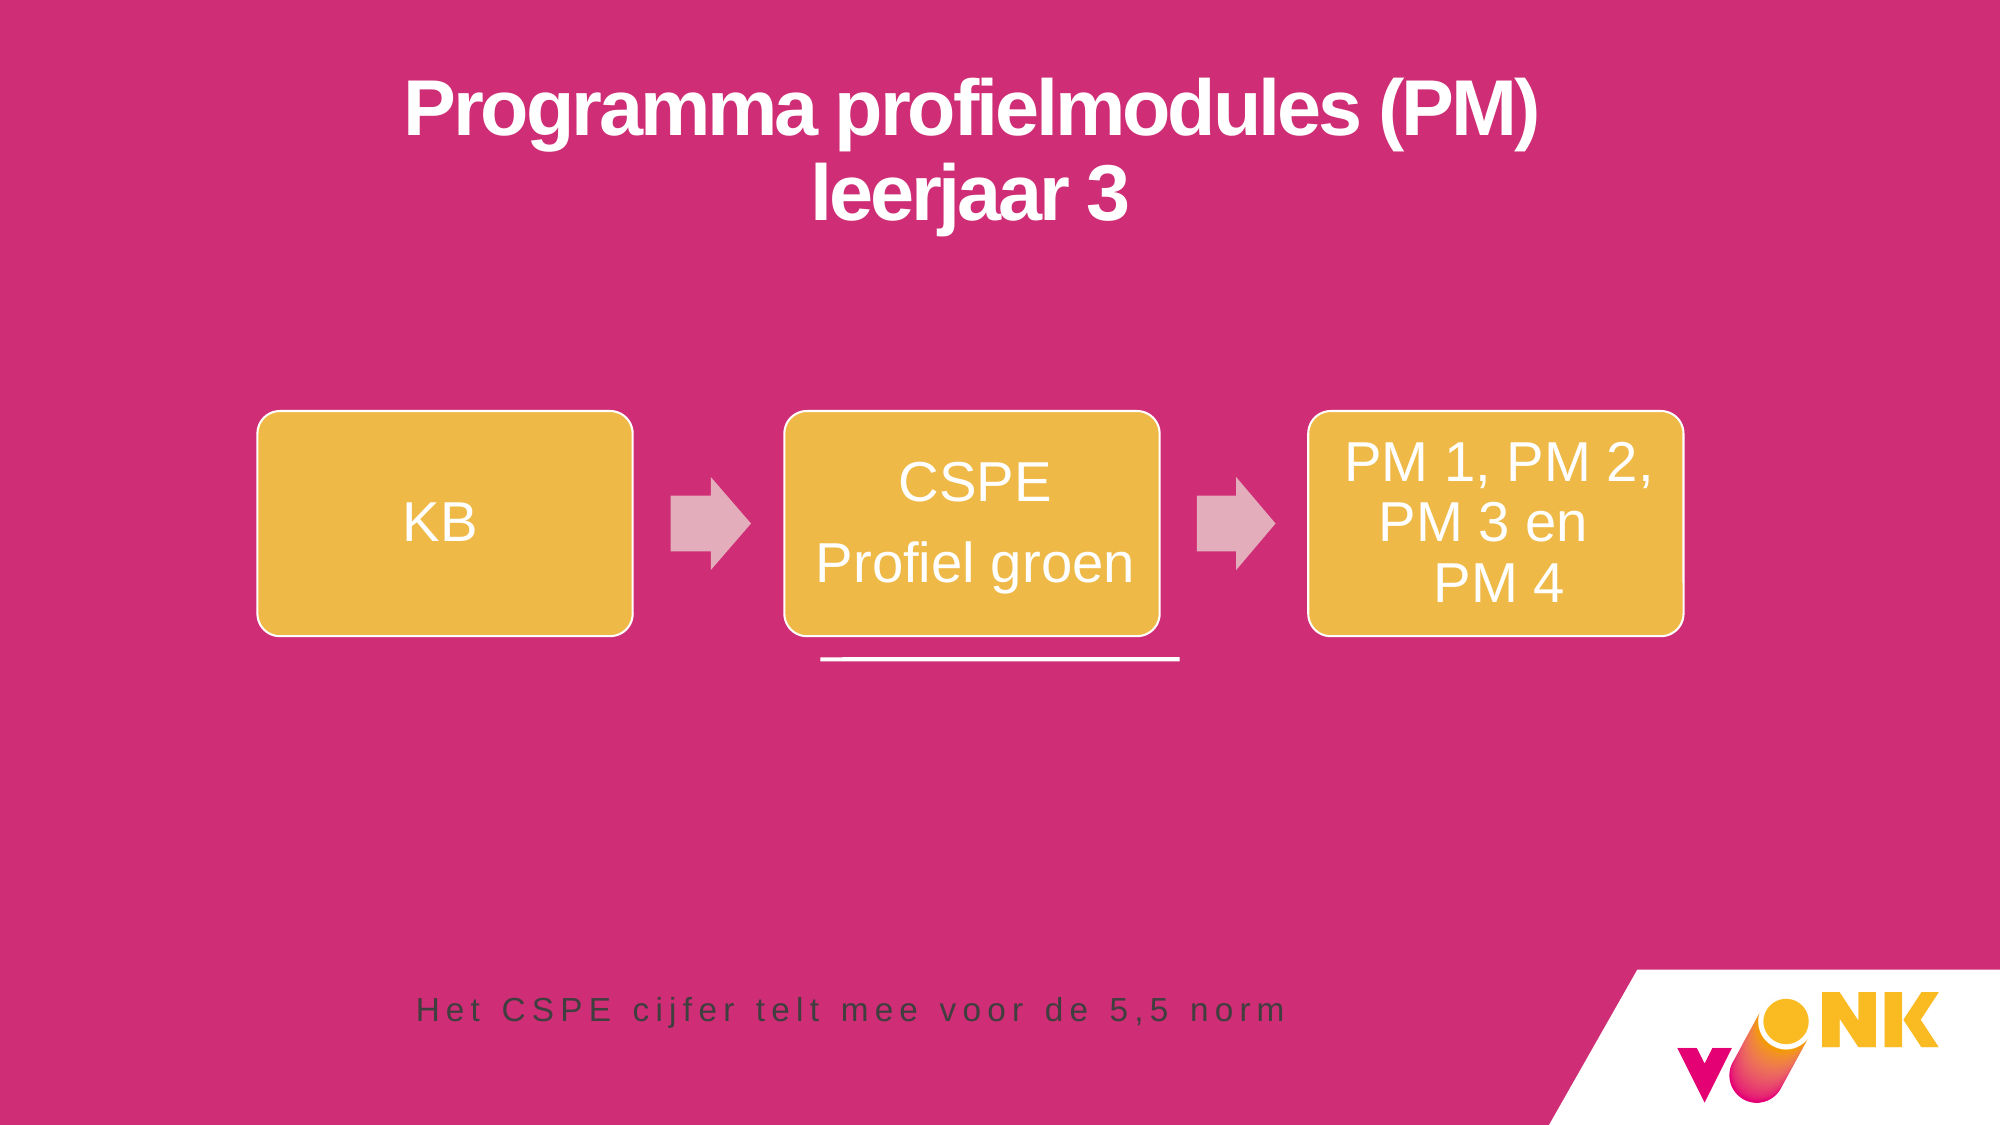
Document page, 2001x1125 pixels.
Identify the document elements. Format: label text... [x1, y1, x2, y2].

list Het CSPE cijfer telt mee voor de 5,5 norm [256, 985, 1446, 1041]
picture [1677, 992, 1939, 1103]
title Programma profielmodules (PM) leerjaar 3 [256, 59, 1685, 327]
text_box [256, 327, 1685, 720]
